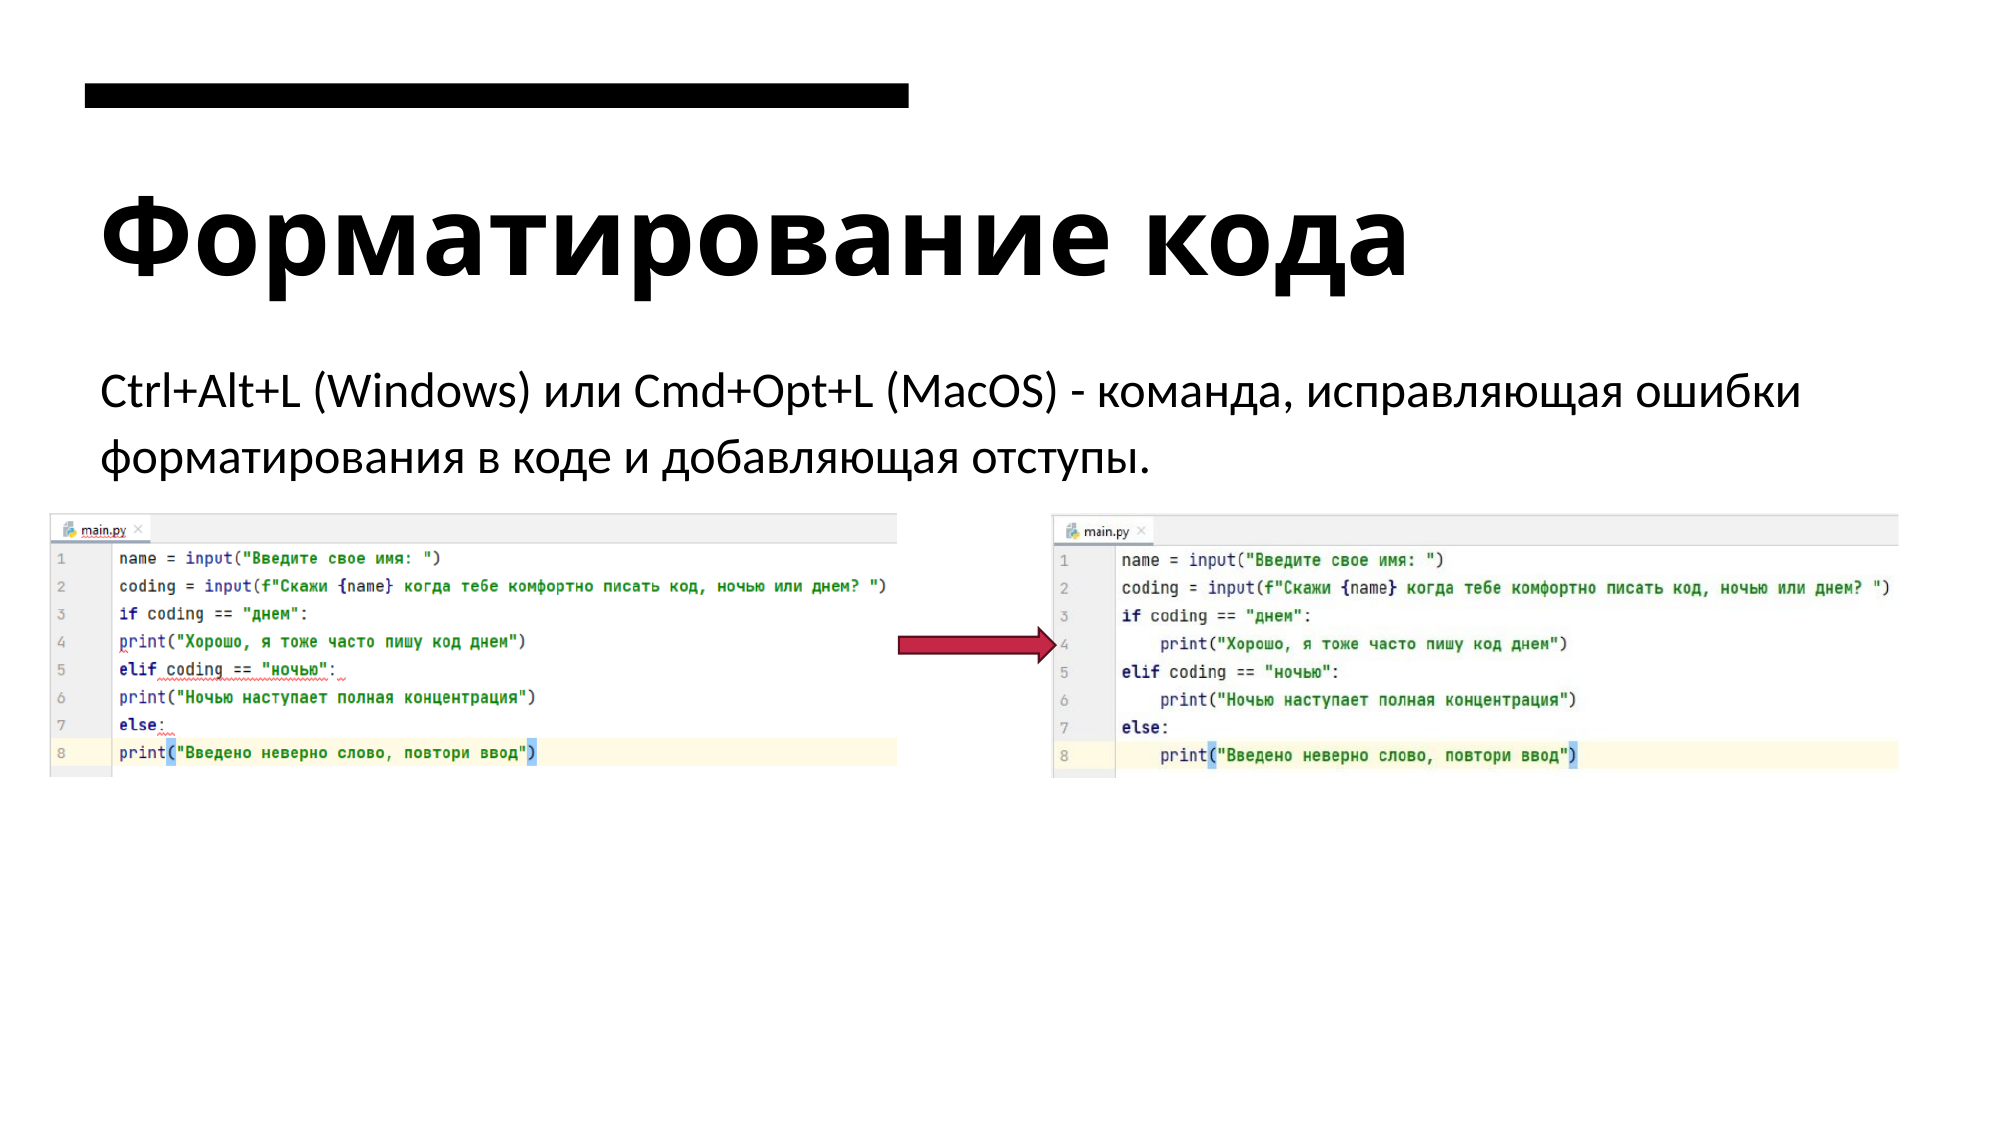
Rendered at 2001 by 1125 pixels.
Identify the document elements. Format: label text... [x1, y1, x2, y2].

list Ctrl+Alt+L (Windows) или Cmd+Opt+L (MacOS) - команда, исправляющая ошибки форматирования в коде и добавляющая отступы. [85, 343, 1917, 542]
text_box [897, 625, 1051, 665]
picture [1051, 513, 1899, 778]
title Форматирование кода [84, 158, 1885, 305]
picture [49, 513, 897, 778]
